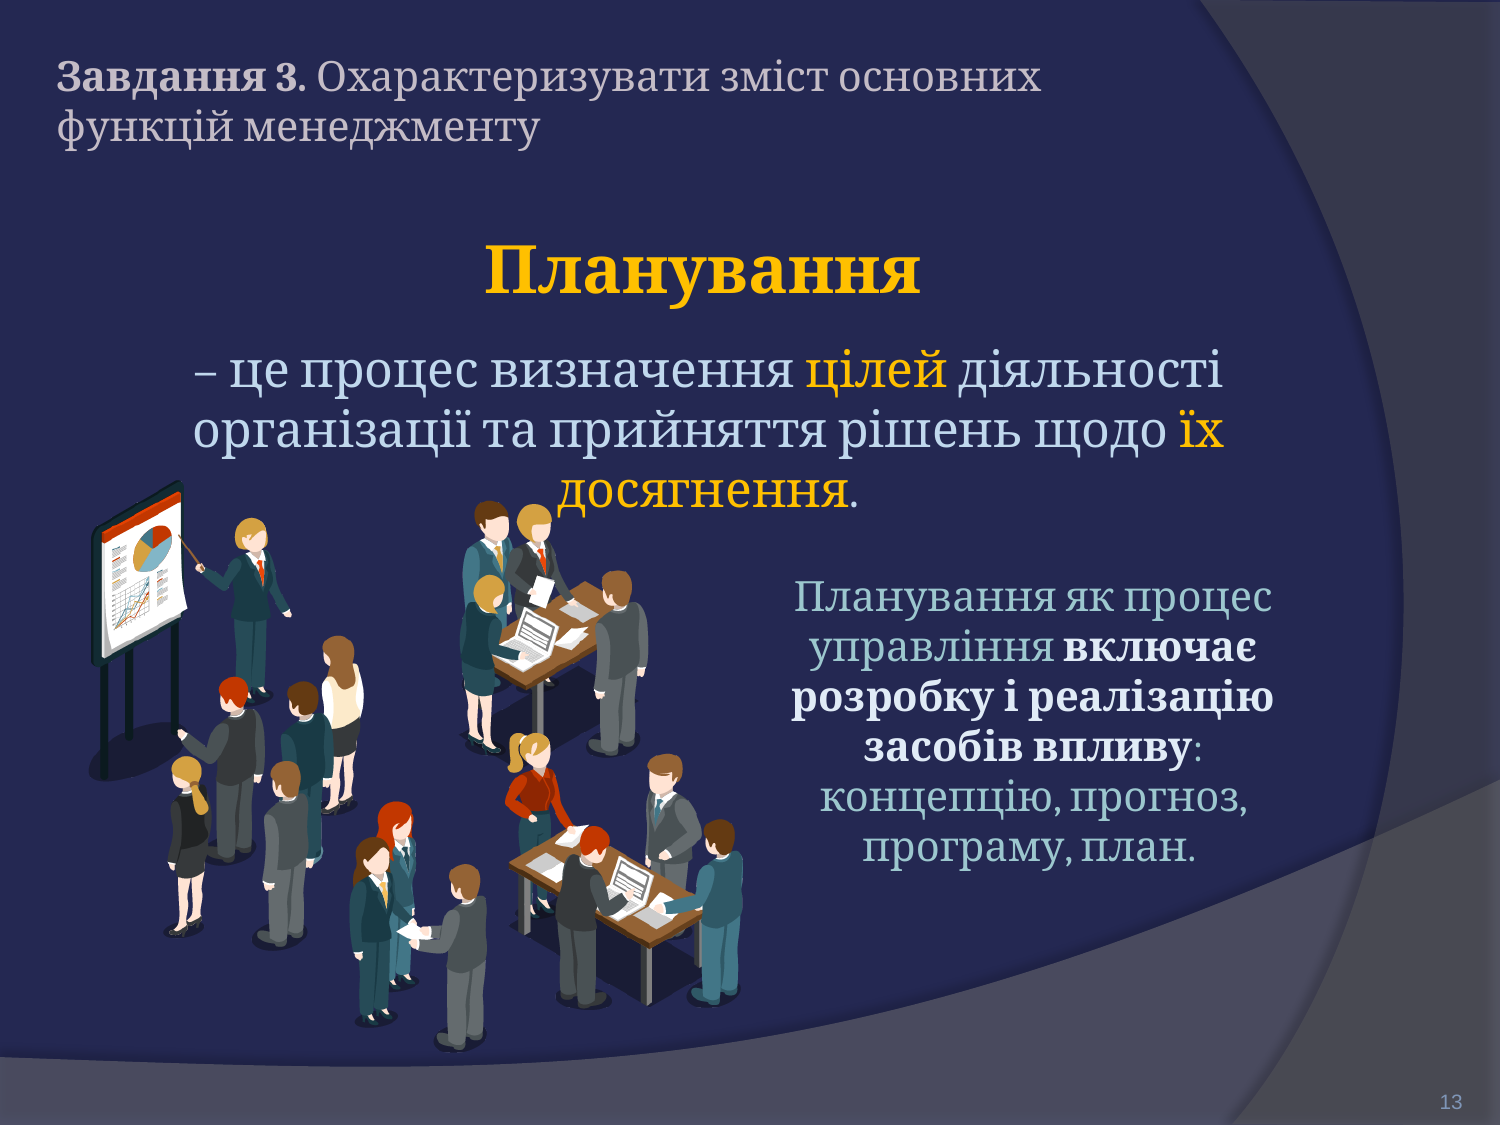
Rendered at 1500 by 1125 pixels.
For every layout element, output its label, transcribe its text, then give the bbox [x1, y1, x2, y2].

text_box Планування як процес управління включає розробку і реалізацію засобів впливу: концепцію, прогноз, програму, план. [753, 562, 1329, 878]
text_box – це процес визначення цілей діяльності організації та прийняття рішень щодо їх досягнення. [88, 330, 1329, 525]
slide_number 13 [1337, 1053, 1463, 1114]
text_box Завдання 3. Охарактеризувати зміст основних функцій менеджменту [41, 42, 1214, 158]
text_box Планування [449, 219, 958, 315]
picture [88, 480, 743, 1054]
